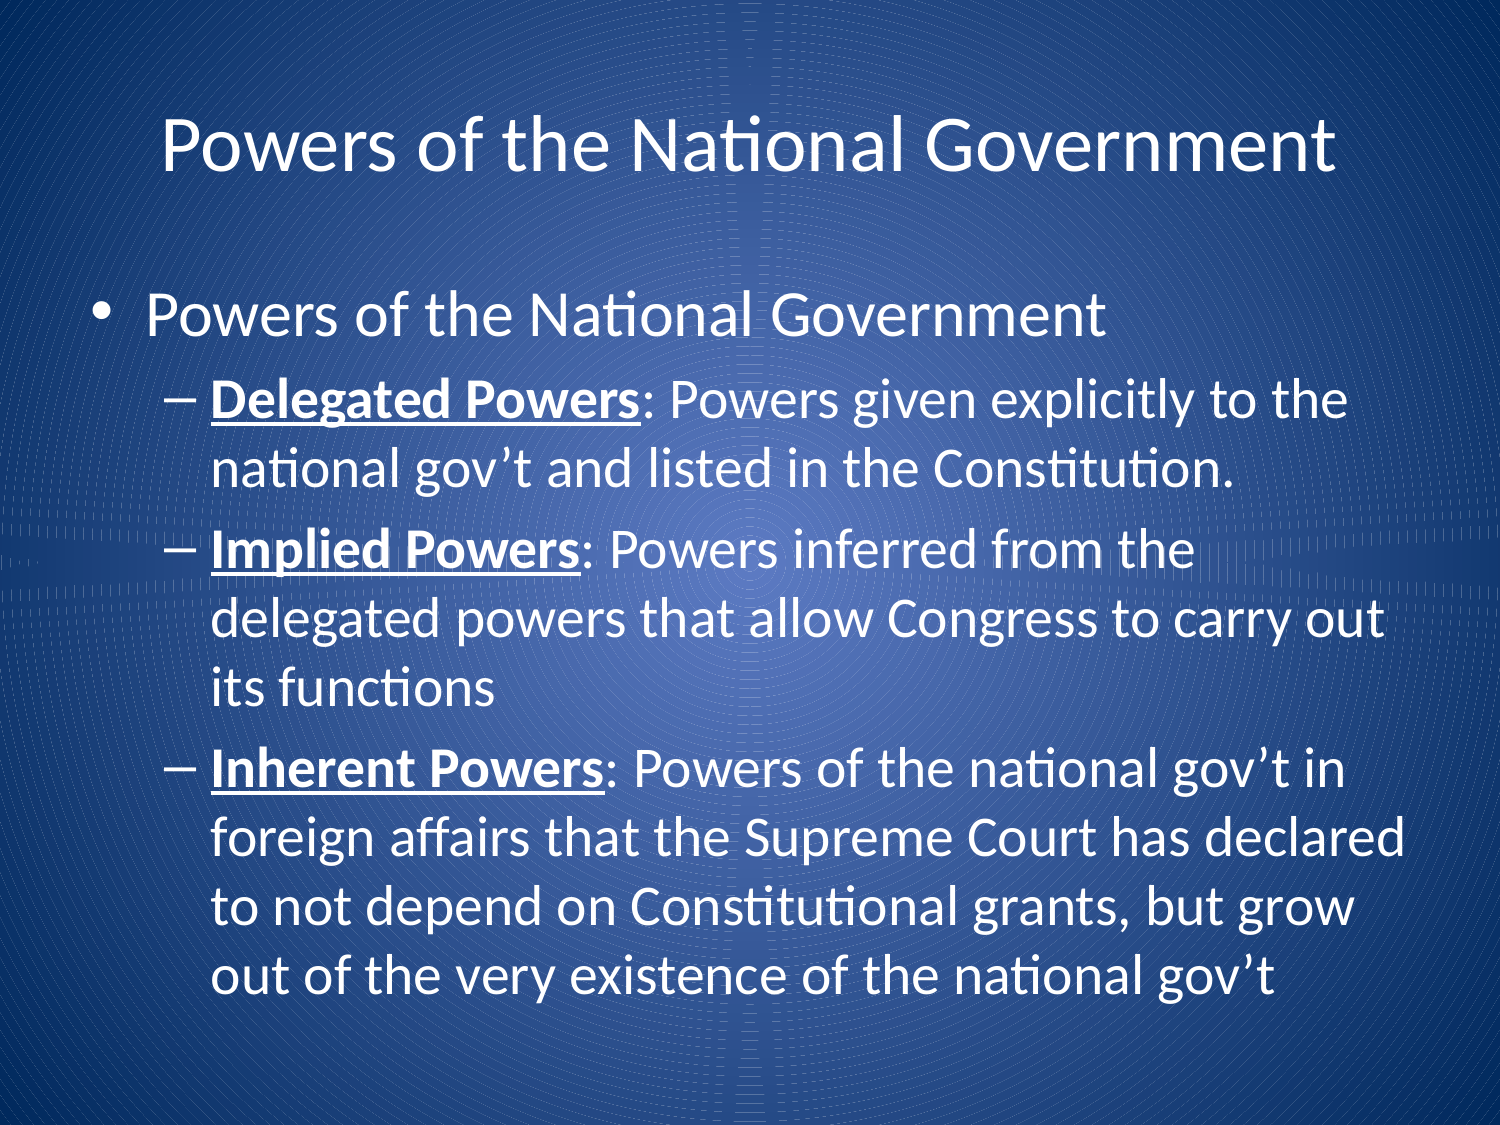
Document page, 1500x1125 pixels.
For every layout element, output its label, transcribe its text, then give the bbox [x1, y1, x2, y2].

list Powers of the National Government Delegated Powers: Powers given explicitly to the national gov’t and listed in the Constitution. Implied Powers: Powers inferred from the delegated powers that allow Congress to carry out its functions Inherent Powers: Powers of the national gov’t in foreign affairs that the Supreme Court has declared to not depend on Constitutional grants, but grow out of the very existence of the national gov’t [75, 262, 1425, 1081]
title Powers of the National Government [75, 45, 1425, 233]
